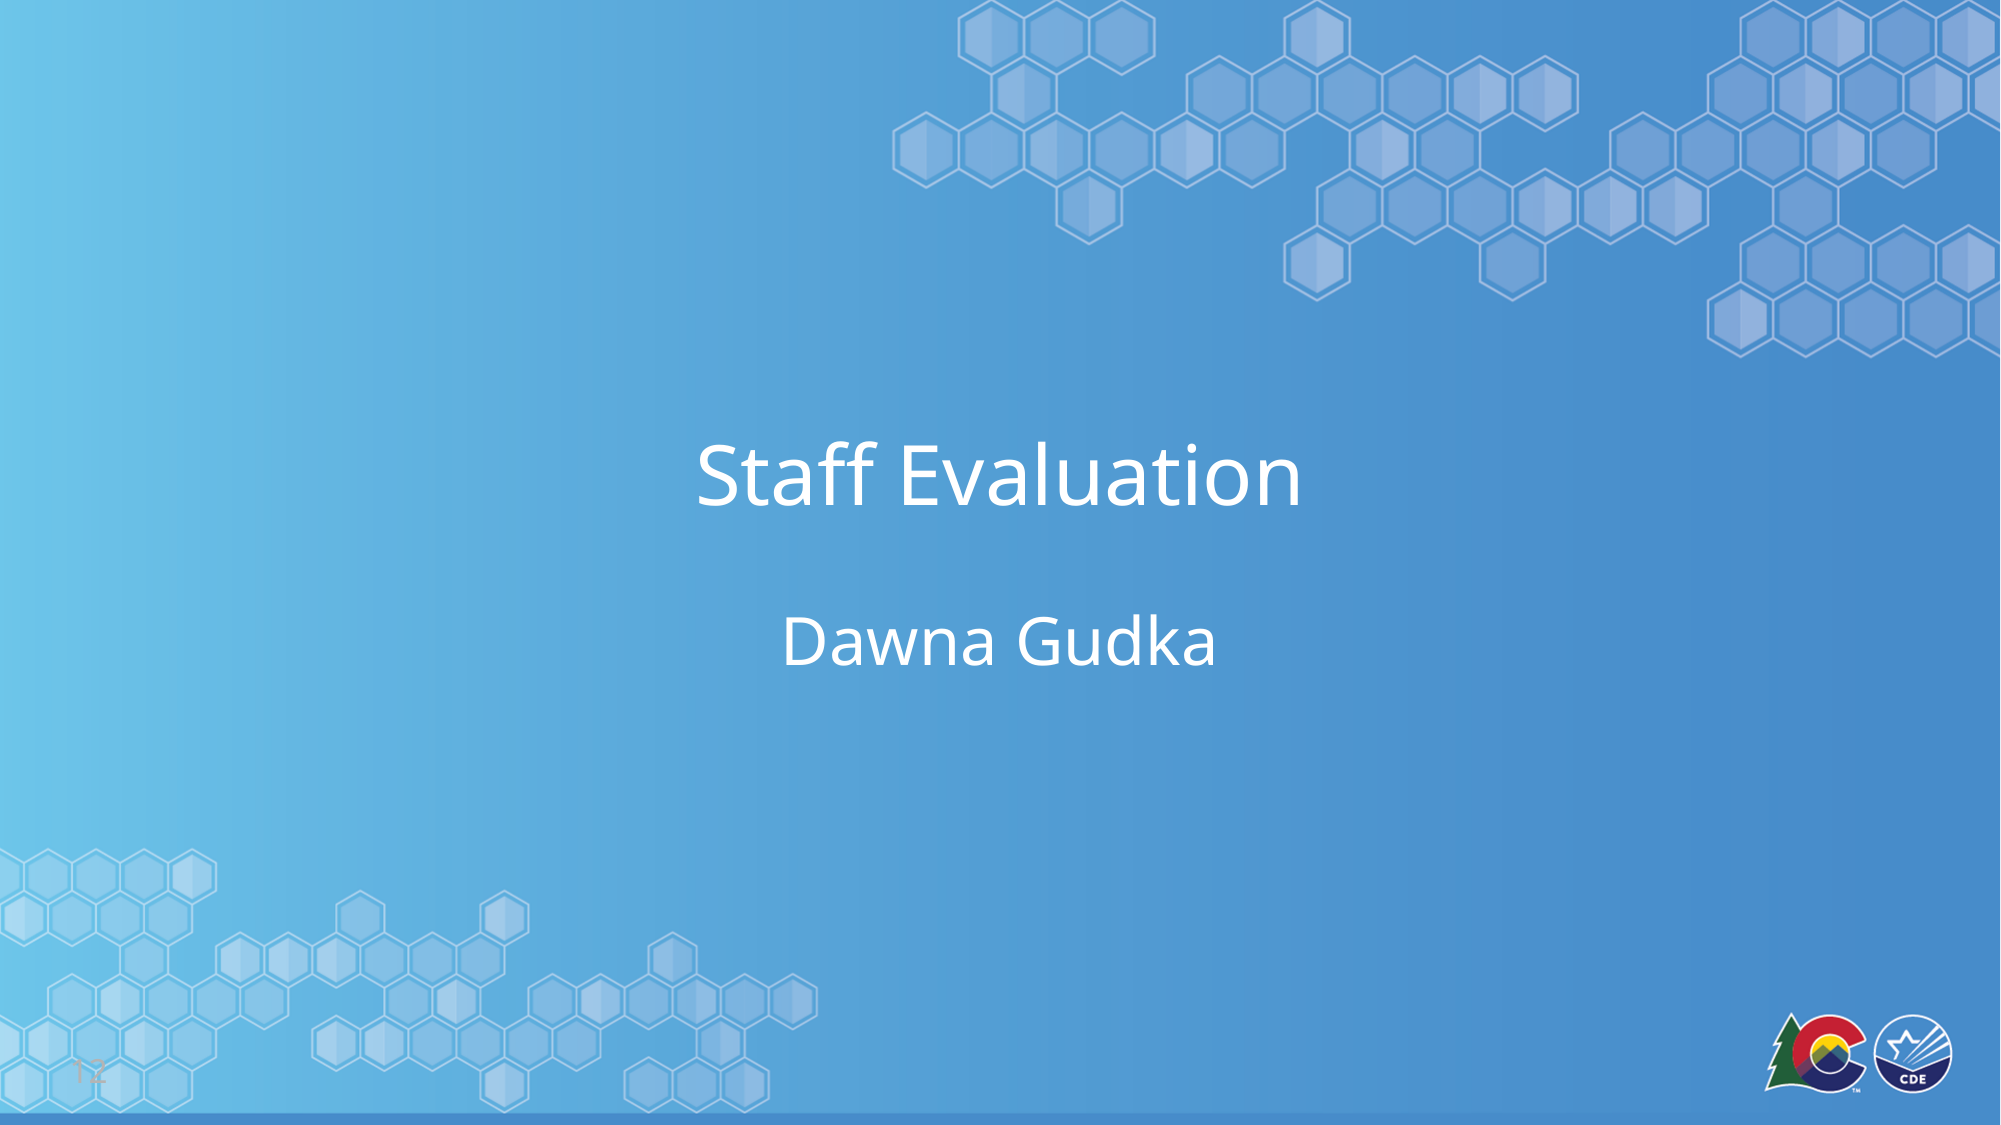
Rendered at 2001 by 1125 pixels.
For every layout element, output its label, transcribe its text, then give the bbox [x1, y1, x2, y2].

title Staff Evaluation [0, 425, 2000, 600]
picture [0, 0, 2001, 1125]
slide_number 12 [54, 1042, 191, 1103]
list Dawna Gudka [0, 600, 2000, 775]
